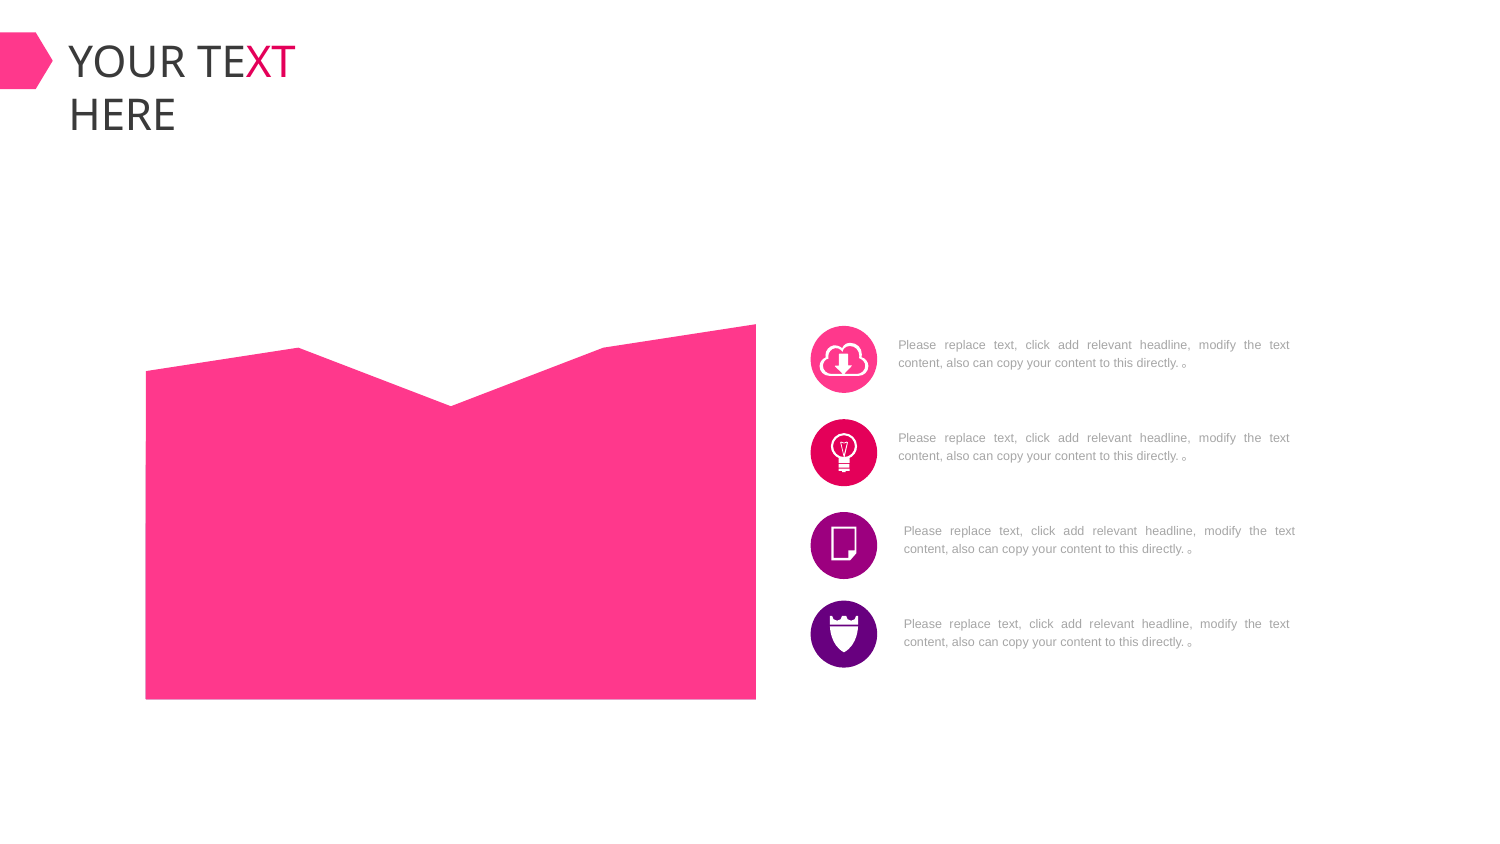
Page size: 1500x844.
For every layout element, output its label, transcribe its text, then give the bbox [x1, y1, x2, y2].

text_box [819, 342, 869, 376]
text_box [809, 324, 879, 394]
text_box YOUR TEXT HERE [57, 28, 389, 145]
text_box [809, 599, 879, 669]
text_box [829, 615, 858, 653]
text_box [830, 433, 858, 473]
text_box Please replace text, click add relevant headline, modify the text content, also can copy your content to this directly.。 [898, 609, 1295, 652]
text_box [831, 526, 857, 561]
text_box Please replace text, click add relevant headline, modify the text content, also can copy your content to this directly.。 [898, 517, 1301, 559]
text_box Please replace text, click add relevant headline, modify the text content, also can copy your content to this directly.。 [892, 424, 1296, 466]
chart [133, 280, 769, 708]
text_box [809, 418, 879, 488]
text_box Please replace text, click add relevant headline, modify the text content, also can copy your content to this directly.。 [892, 331, 1296, 373]
text_box [809, 510, 879, 581]
